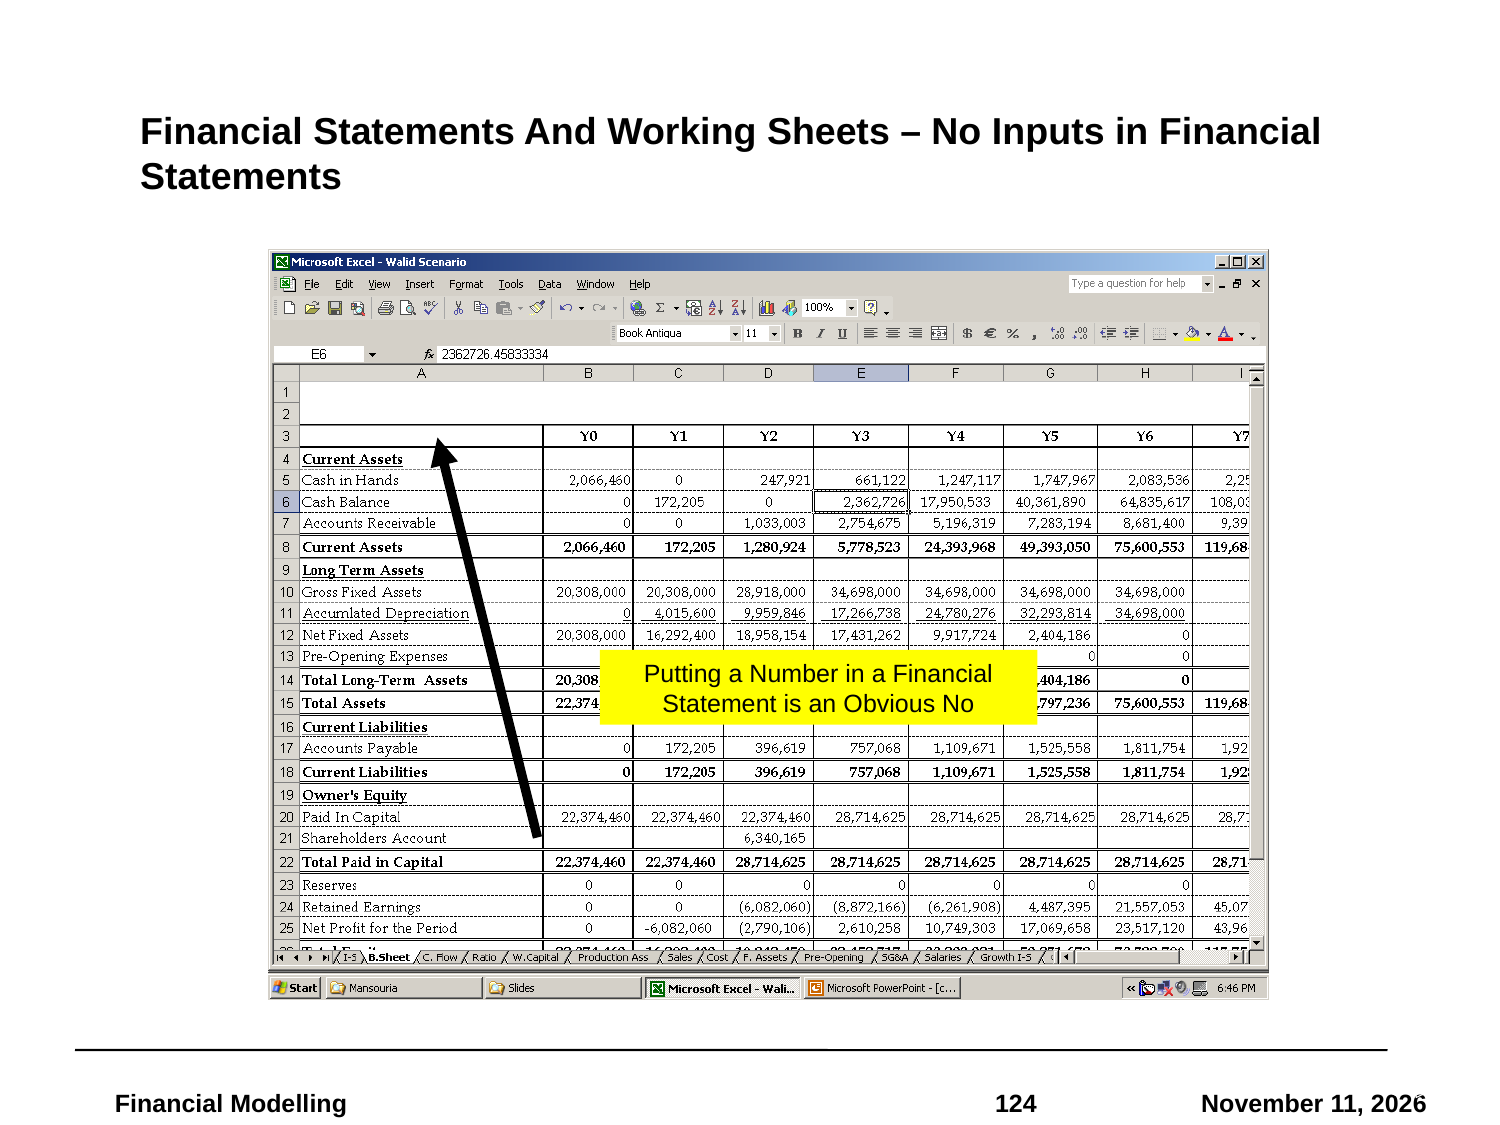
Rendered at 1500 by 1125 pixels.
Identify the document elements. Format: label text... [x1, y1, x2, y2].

title Financial Statements And Working Sheets – No Inputs in Financial Statements [124, 99, 1413, 226]
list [268, 249, 1269, 1001]
